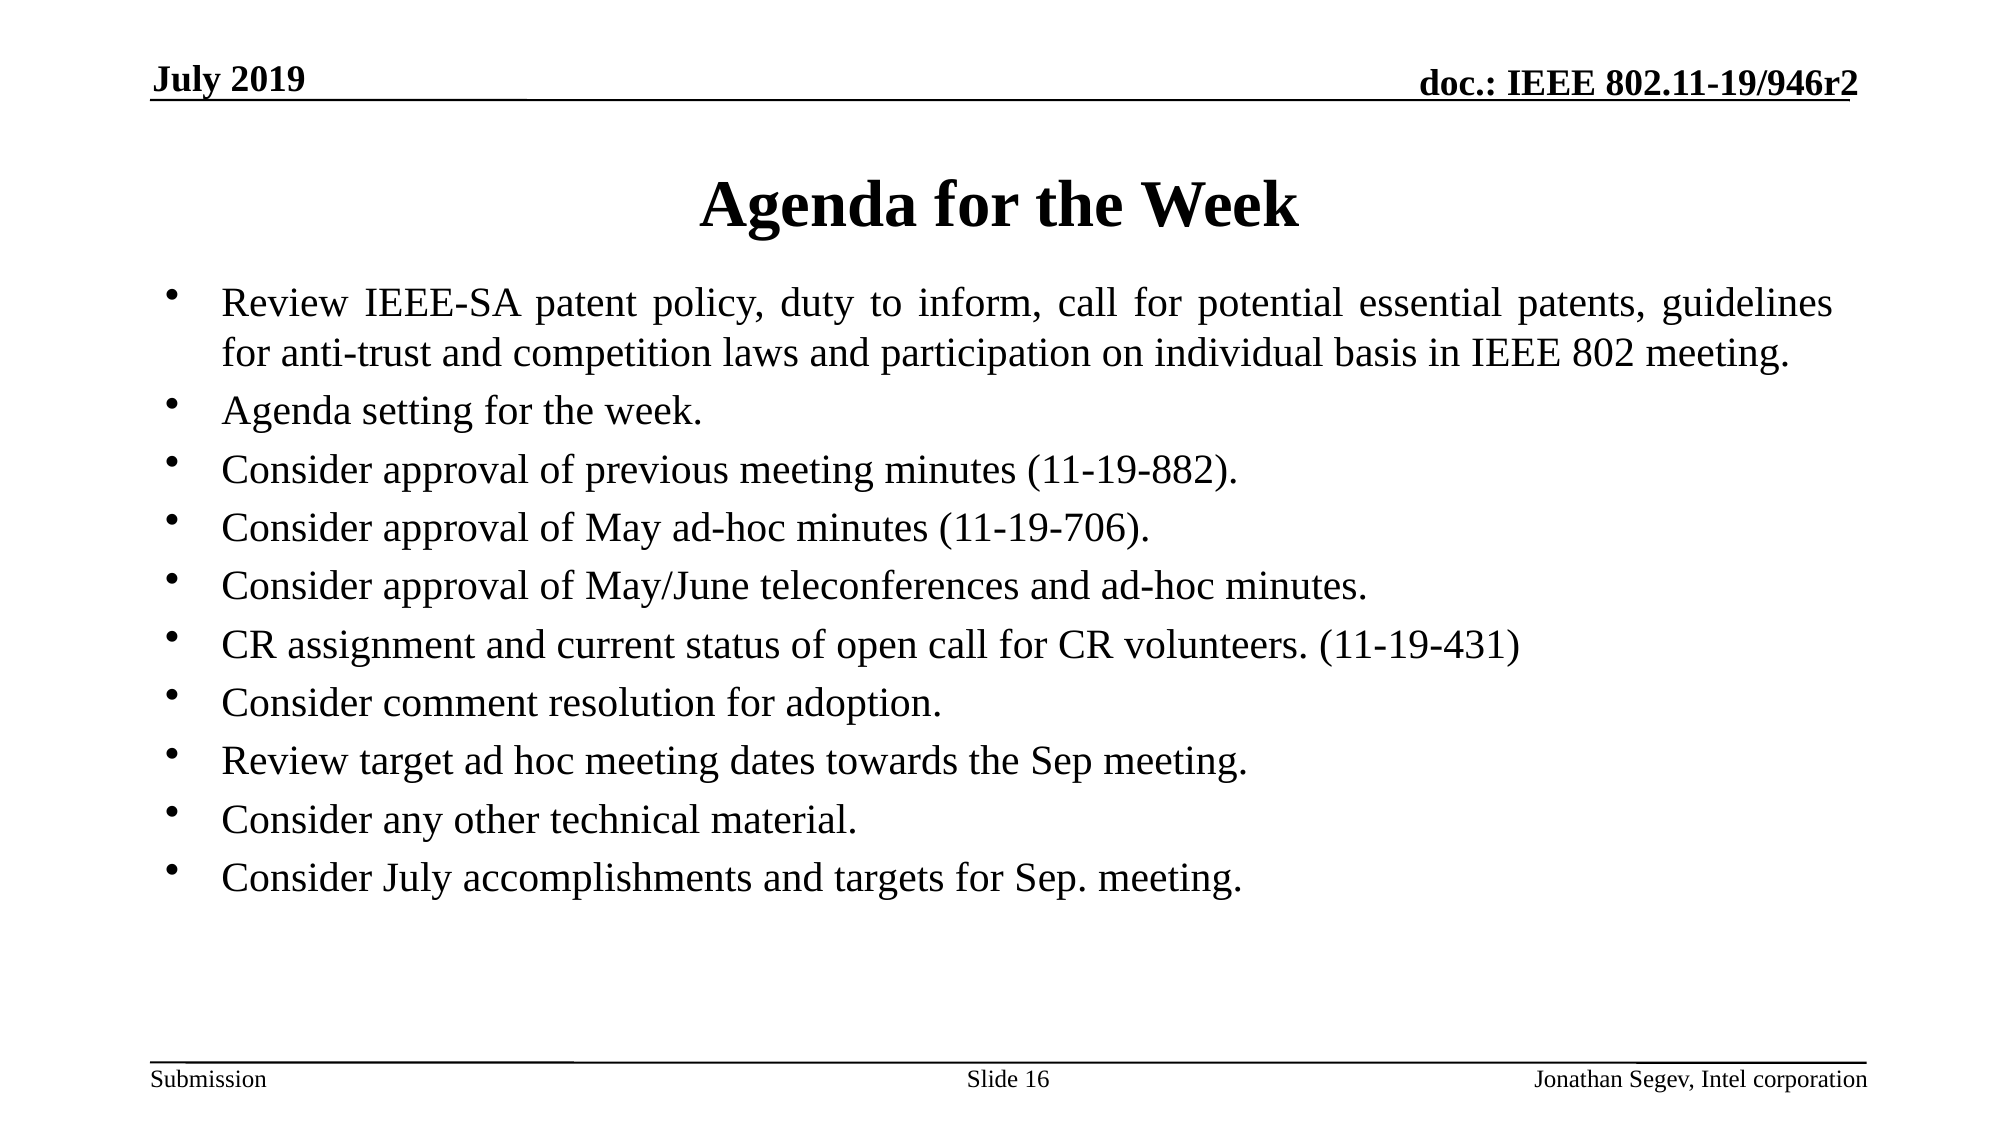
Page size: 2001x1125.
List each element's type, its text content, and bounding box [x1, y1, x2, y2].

slide_number Slide 16 [950, 1061, 1067, 1123]
list Review IEEE-SA patent policy, duty to inform, call for potential essential patents, guidelines for anti-trust and competition laws and participation on individual basis in IEEE 802 meeting. Agenda setting for the week. Consider approval of previous meeting minutes (11-19-882). Consider approval of May ad-hoc minutes (11-19-706). Consider approval of May/June teleconferences and ad-hoc minutes. CR assignment and current status of open call for CR volunteers. (11-19-431) Consider comment resolution for adoption. Review target ad hoc meeting dates towards the Sep meeting. Consider any other technical material. Consider July accomplishments and targets for Sep. meeting. [149, 266, 1850, 1000]
title Agenda for the Week [149, 112, 1850, 266]
footer Jonathan Segev, Intel corporation [1171, 1061, 1869, 1093]
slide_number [152, 54, 563, 100]
